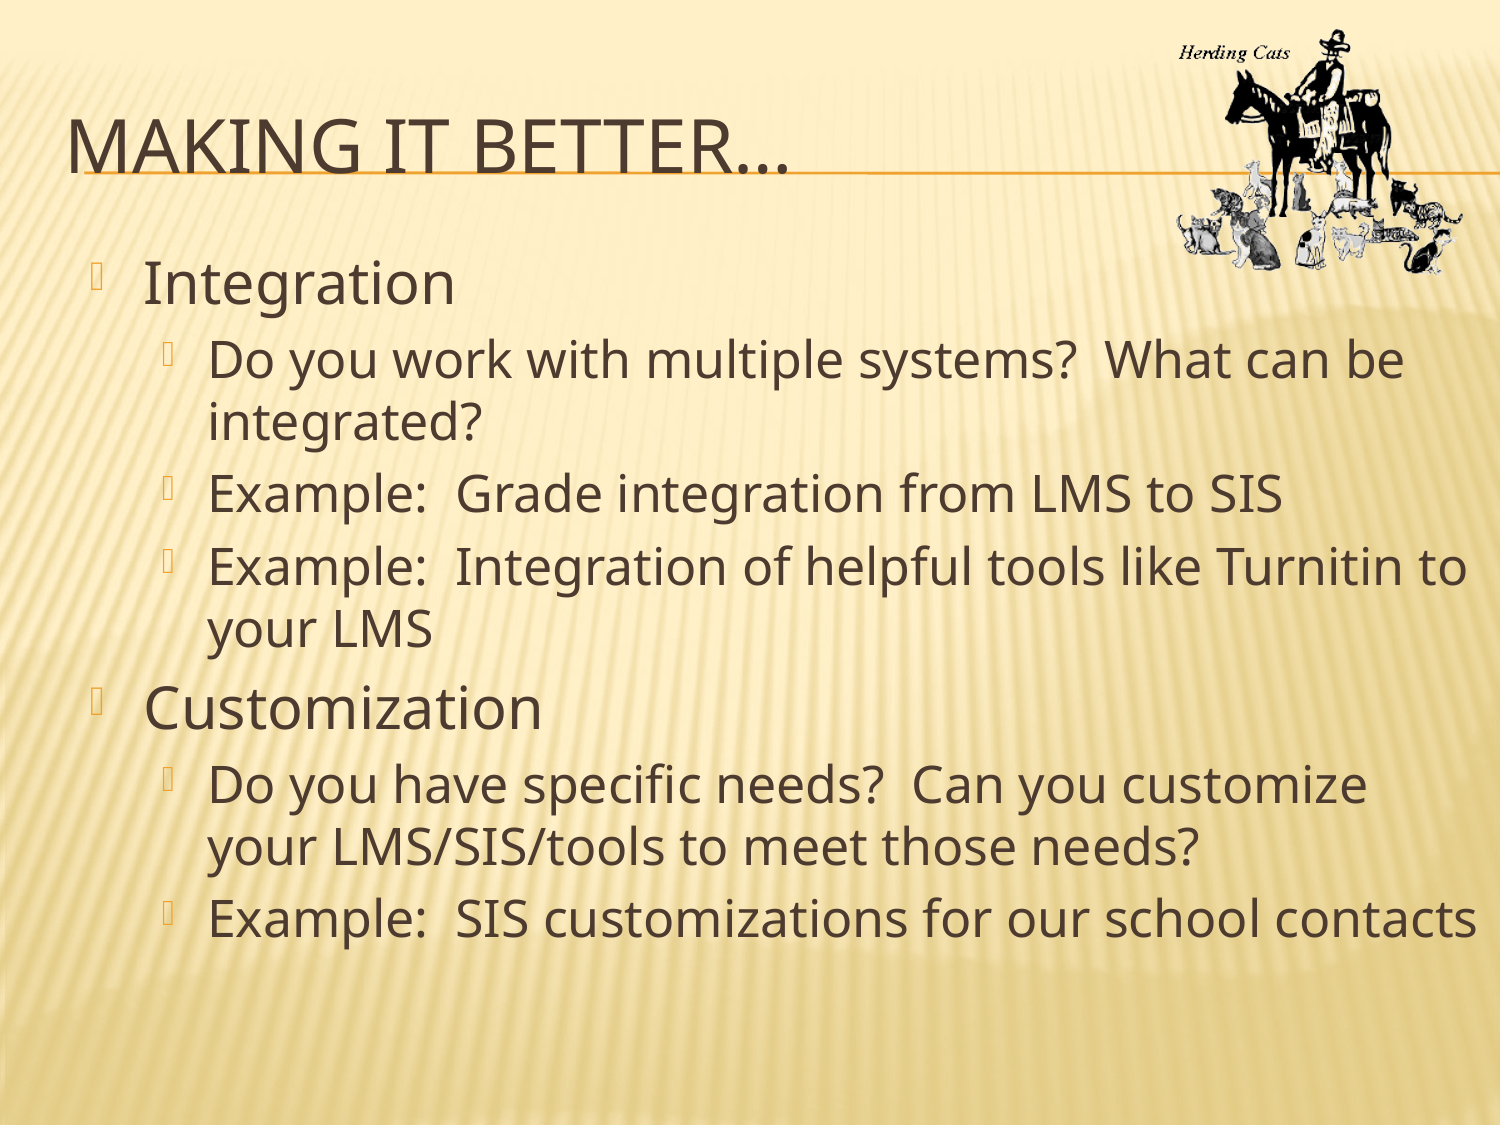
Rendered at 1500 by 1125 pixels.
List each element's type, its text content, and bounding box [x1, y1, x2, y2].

picture [1174, 24, 1468, 281]
list Integration Do you work with multiple systems? What can be integrated? Example: Grade integration from LMS to SIS Example: Integration of helpful tools like Turnitin to your LMS Customization Do you have specific needs? Can you customize your LMS/SIS/tools to meet those needs? Example: SIS customizations for our school contacts [75, 237, 1500, 1021]
title MAKING IT BETTER… [50, 75, 1164, 213]
